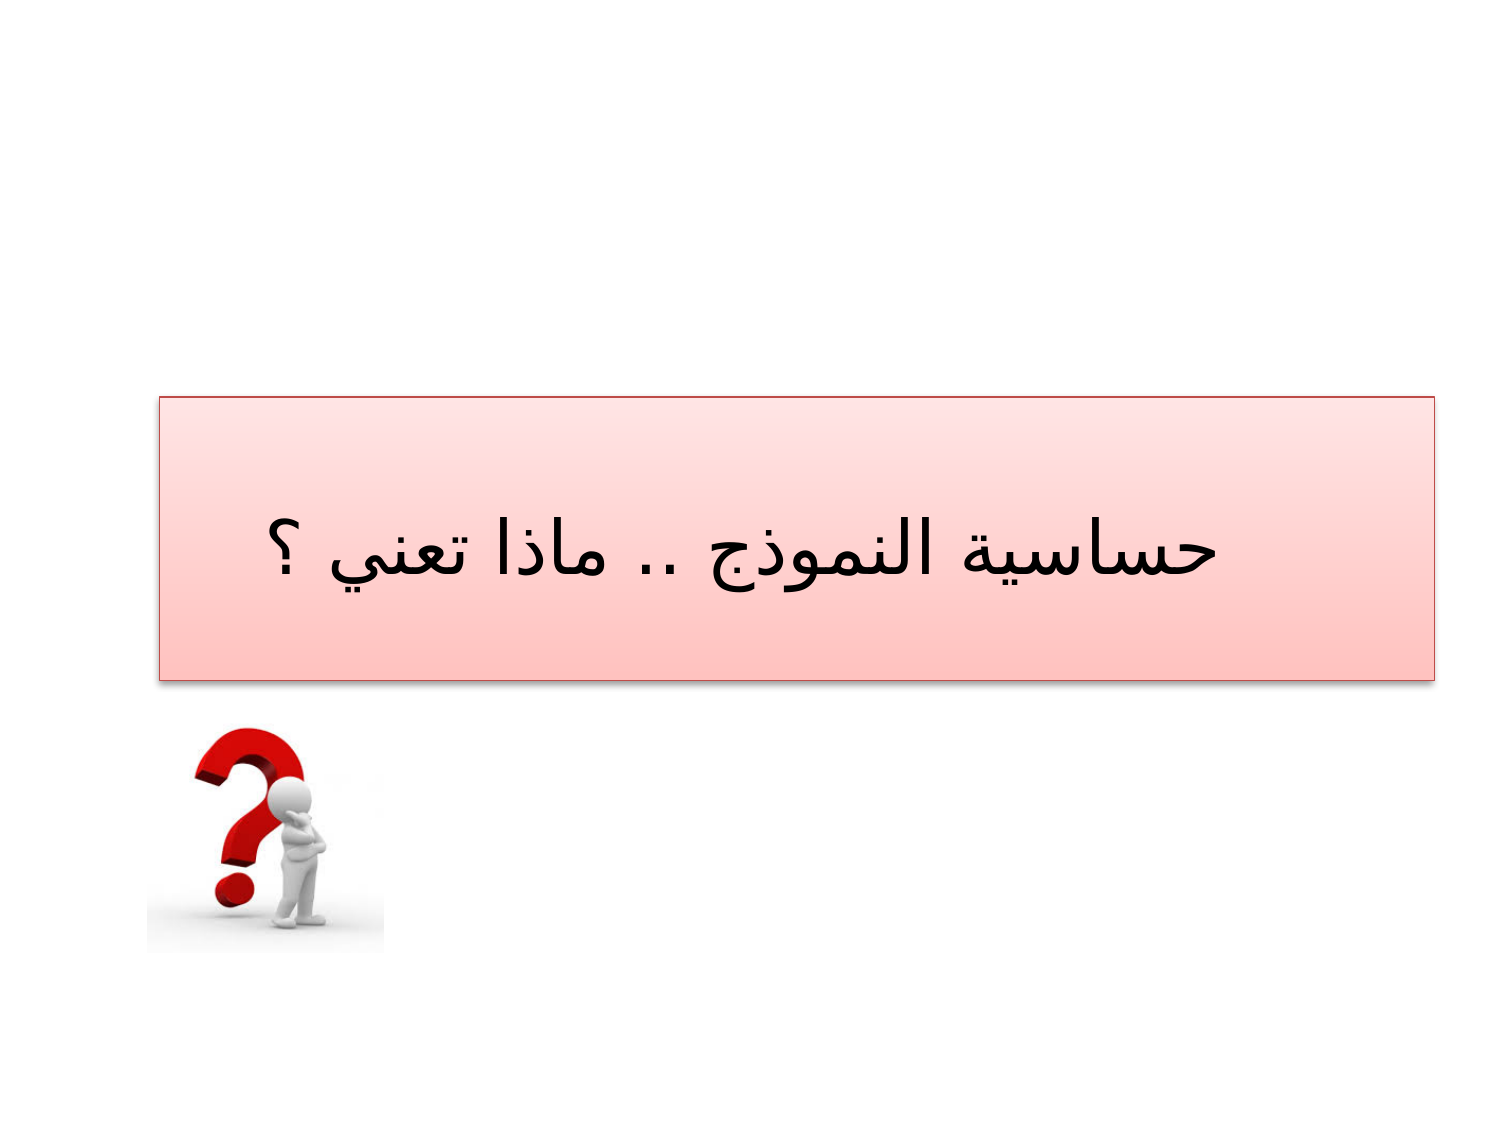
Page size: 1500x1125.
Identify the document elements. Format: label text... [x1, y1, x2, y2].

text_box حساسية النموذج .. ماذا تعني ؟ [159, 396, 1435, 681]
picture [147, 715, 384, 953]
